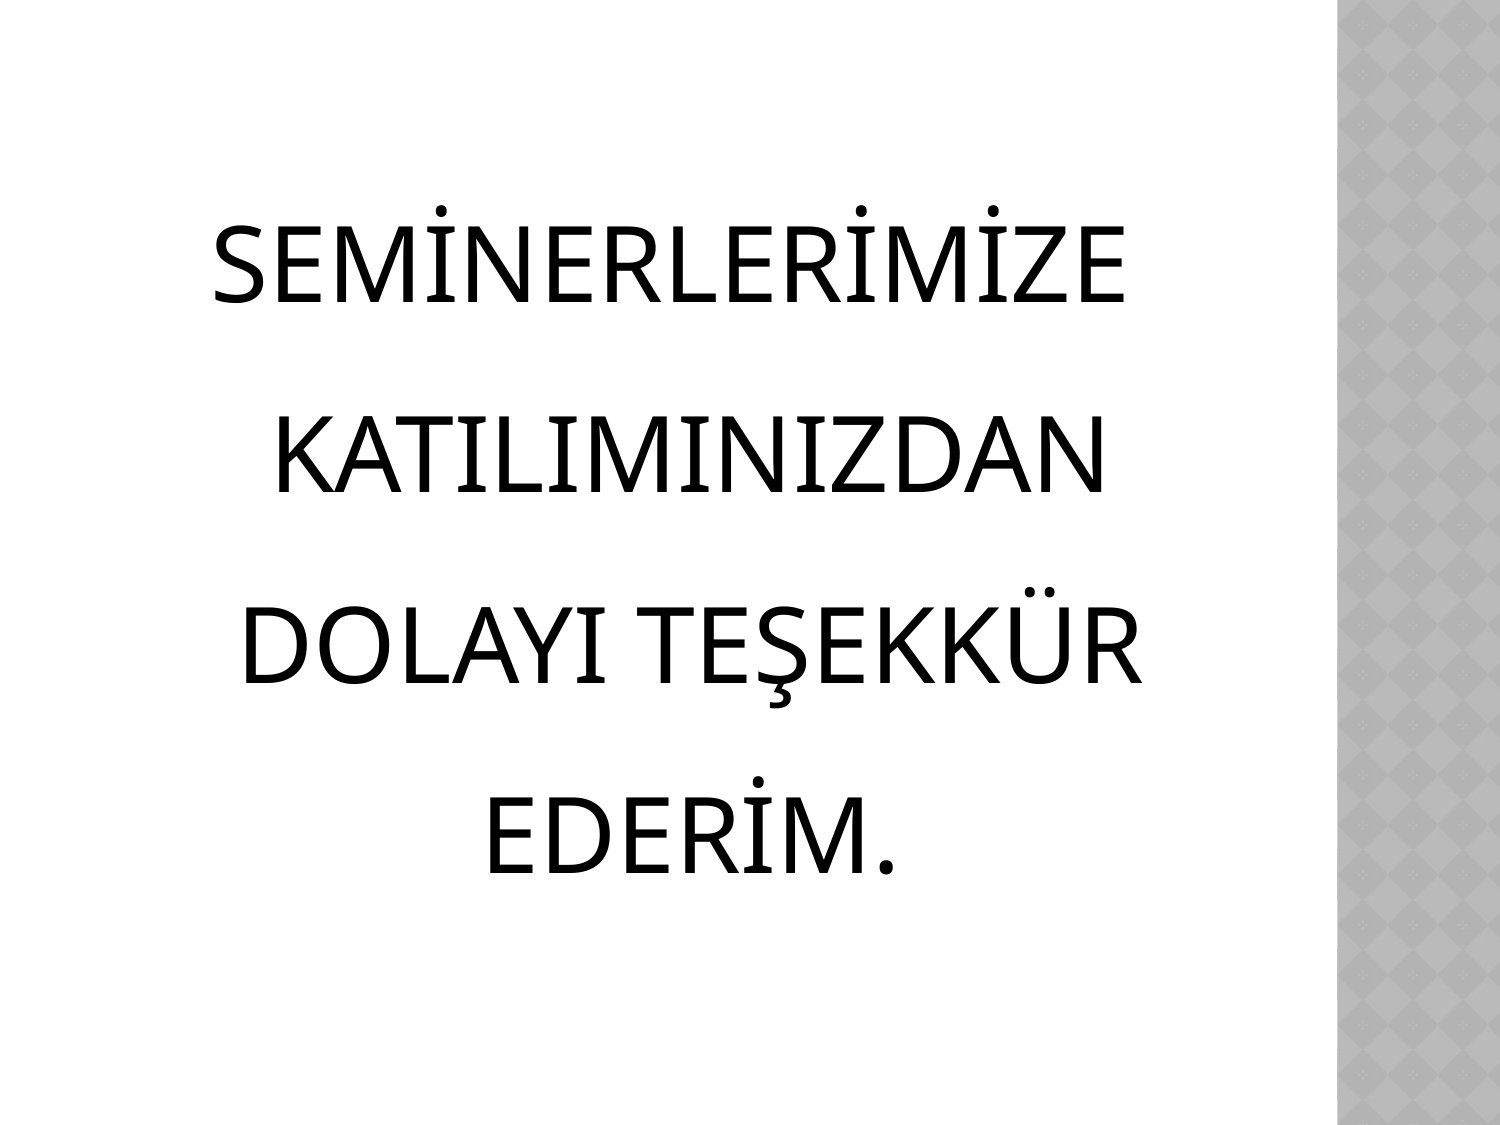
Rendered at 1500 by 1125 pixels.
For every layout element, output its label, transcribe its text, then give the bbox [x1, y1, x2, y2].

list SEMİNERLERİMİZE KATILIMINIZDAN DOLAYI TEŞEKKÜR EDERİM. [76, 125, 1265, 921]
